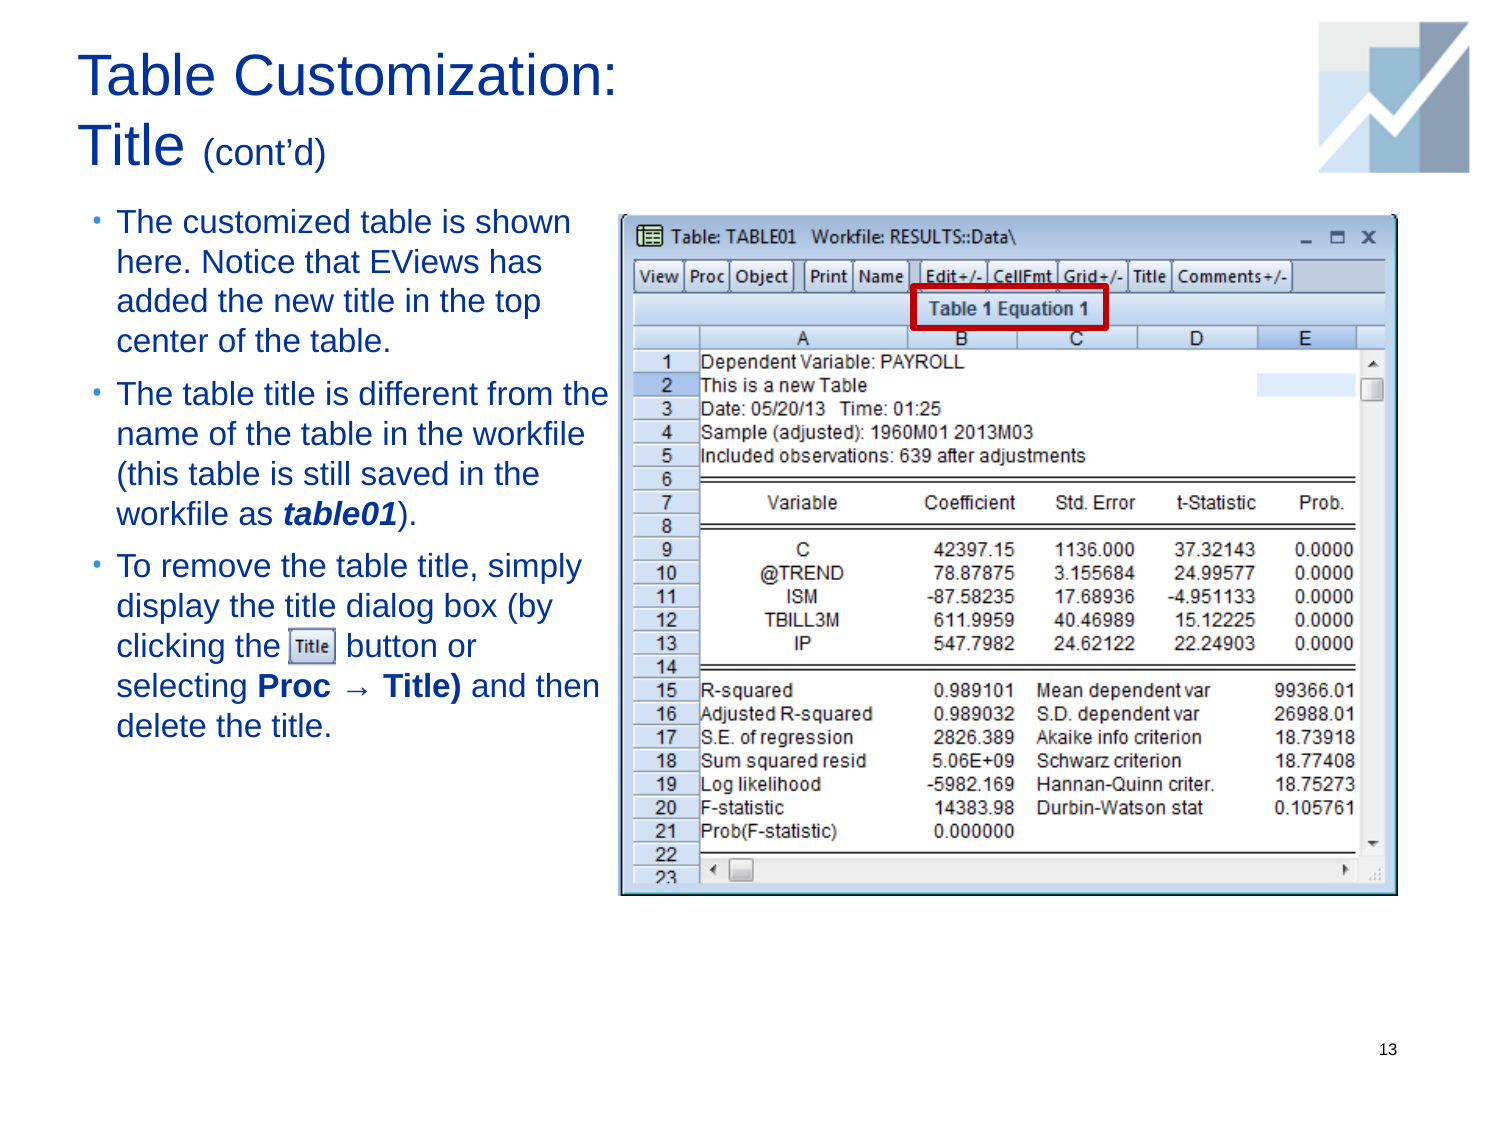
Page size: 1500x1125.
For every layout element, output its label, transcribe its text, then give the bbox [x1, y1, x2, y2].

picture [287, 627, 336, 666]
picture [617, 214, 1399, 896]
slide_number 13 [1262, 1015, 1413, 1067]
text_box The customized table is shown here. Notice that EViews has added the new title in the top center of the table. The table title is different from the name of the table in the workfile (this table is still saved in the workfile as table01). To remove the table title, simply display the title dialog box (by clicking the button or selecting Proc → Title) and then delete the title. [73, 192, 626, 266]
title Table Customization: Title (cont’d) [62, 0, 1297, 185]
picture [1300, 11, 1479, 181]
